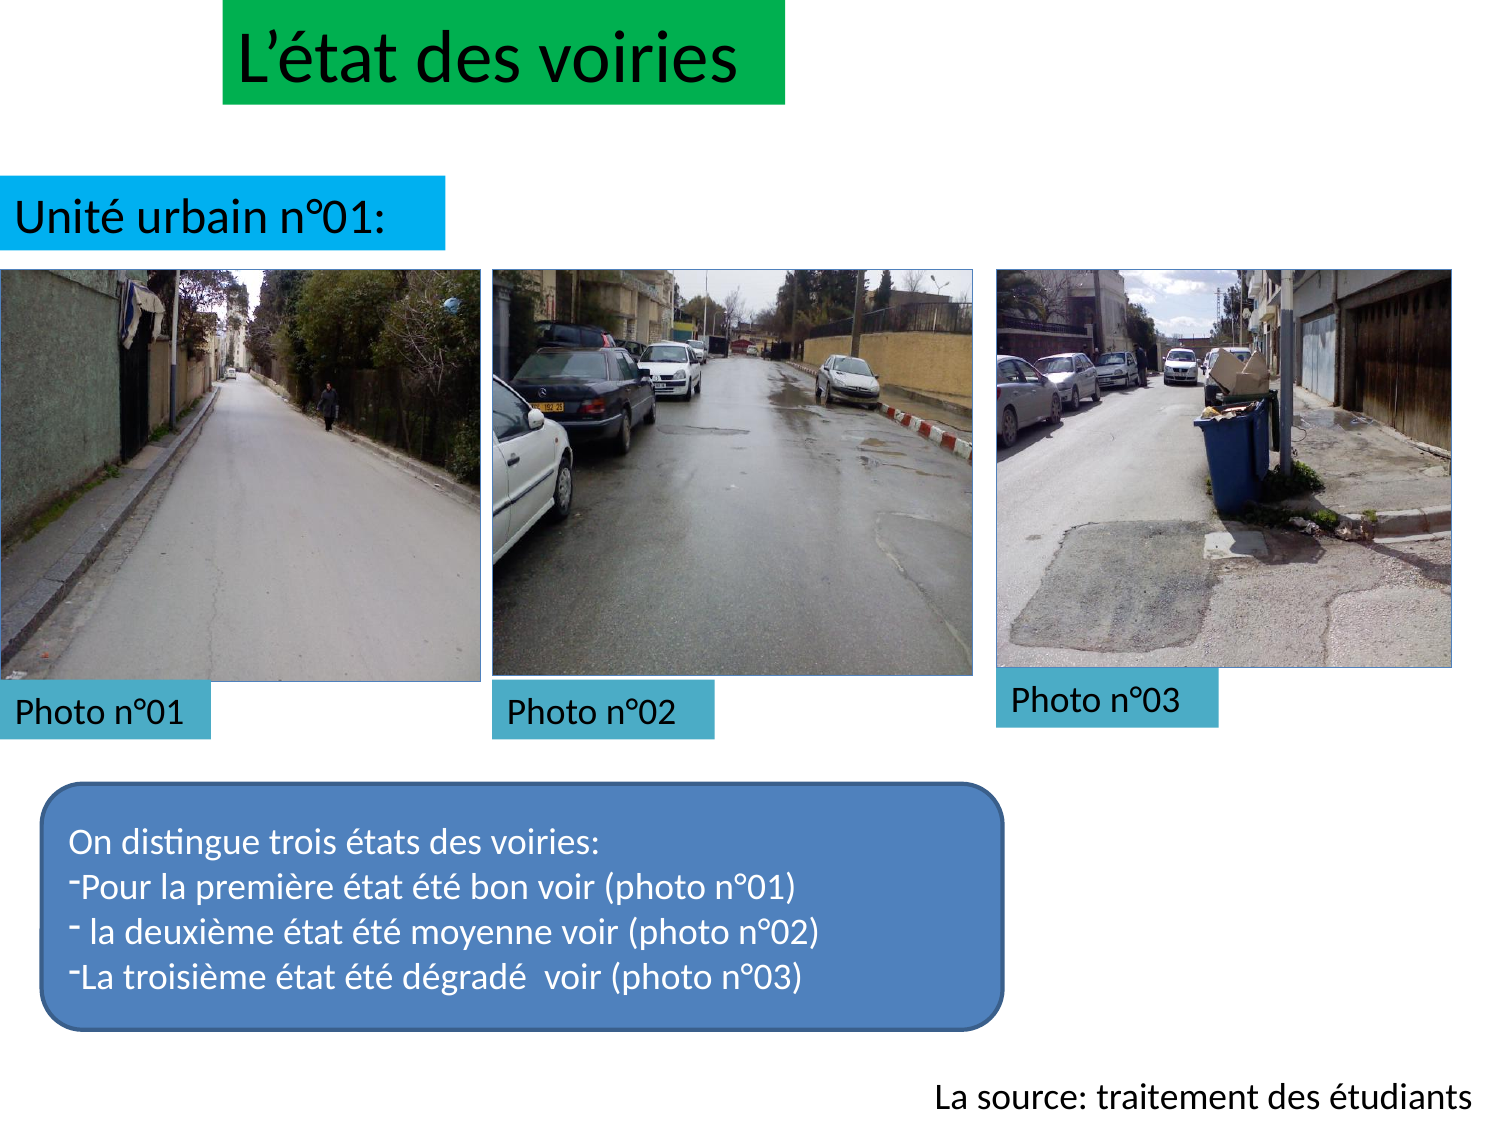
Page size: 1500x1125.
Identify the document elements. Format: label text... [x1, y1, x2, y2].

picture [995, 269, 1453, 669]
text_box Unité urbain n°01: [0, 175, 446, 251]
text_box On distingue trois états des voiries: Pour la première état été bon voir (photo n°01) la deuxième état été moyenne voir (photo n°02) La troisième état été dégradé voir (photo n°03) [39, 781, 1005, 1032]
text_box L’état des voiries [222, 0, 786, 105]
text_box Photo n°02 [492, 682, 715, 740]
picture [0, 269, 481, 682]
text_box La source: traitement des étudiants [919, 1064, 1497, 1125]
text_box Photo n°03 [996, 675, 1219, 728]
picture [491, 269, 973, 676]
text_box Photo n°01 [0, 690, 211, 740]
